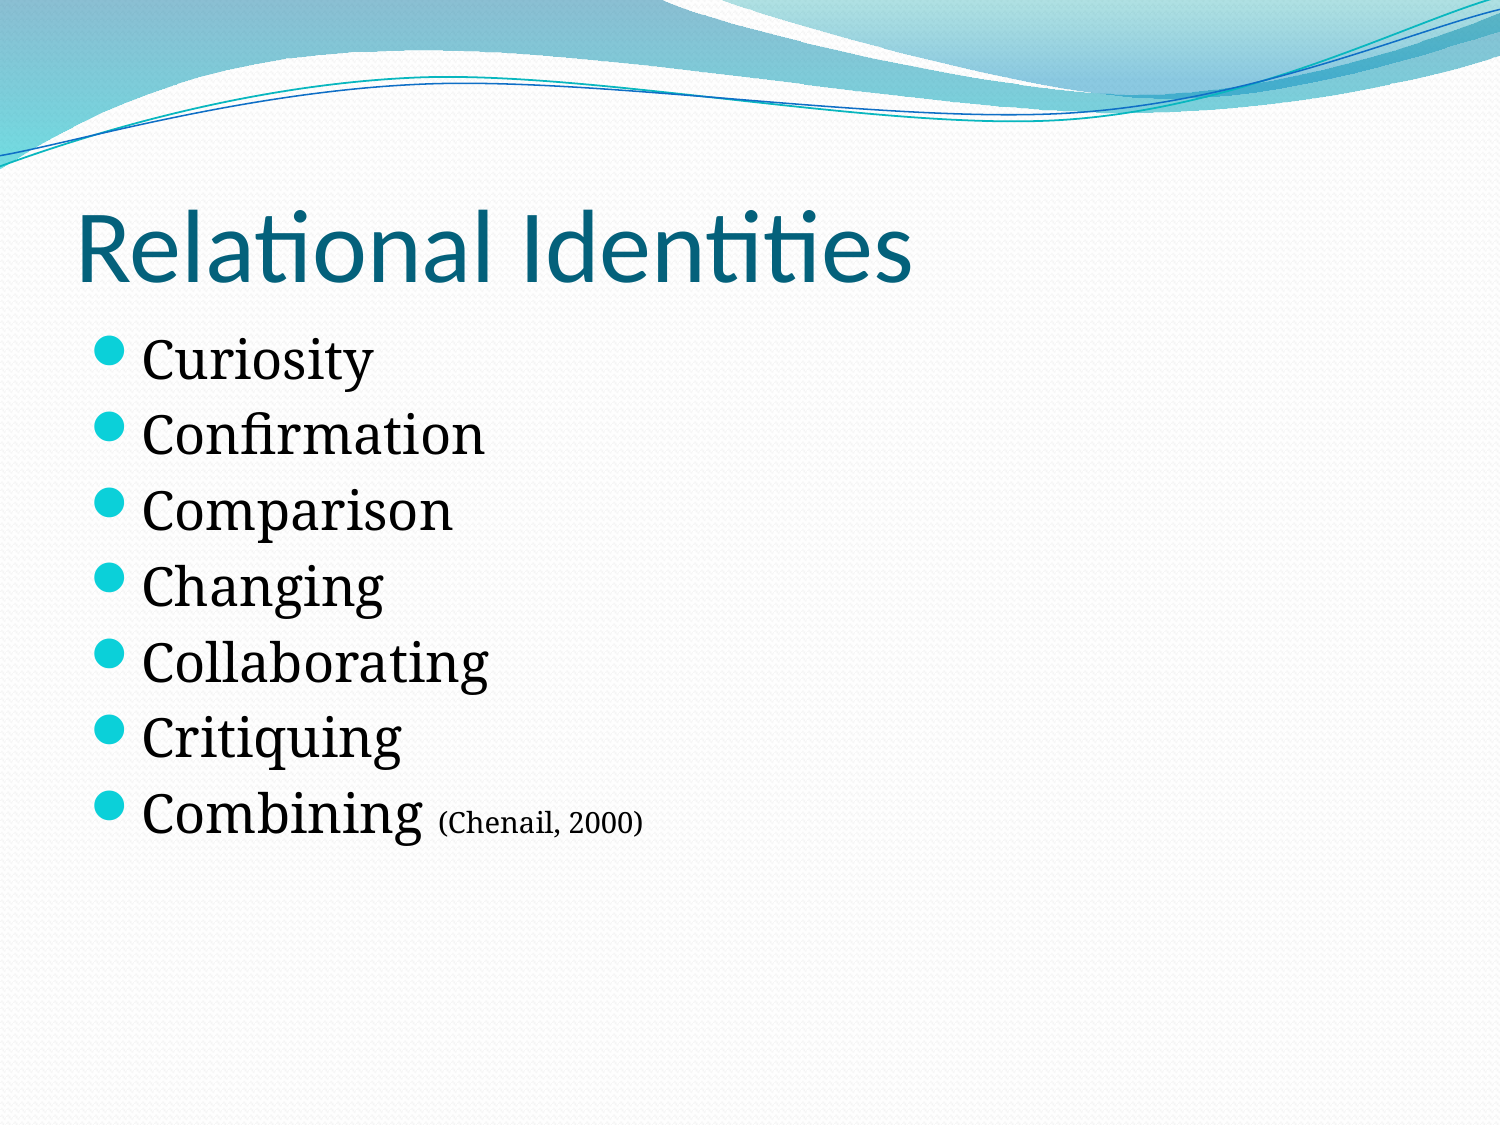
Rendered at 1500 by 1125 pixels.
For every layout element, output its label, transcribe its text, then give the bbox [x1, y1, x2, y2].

list Curiosity Confirmation Comparison Changing Collaborating Critiquing Combining (Chenail, 2000) [74, 317, 1426, 1038]
title Relational Identities [74, 115, 1426, 304]
